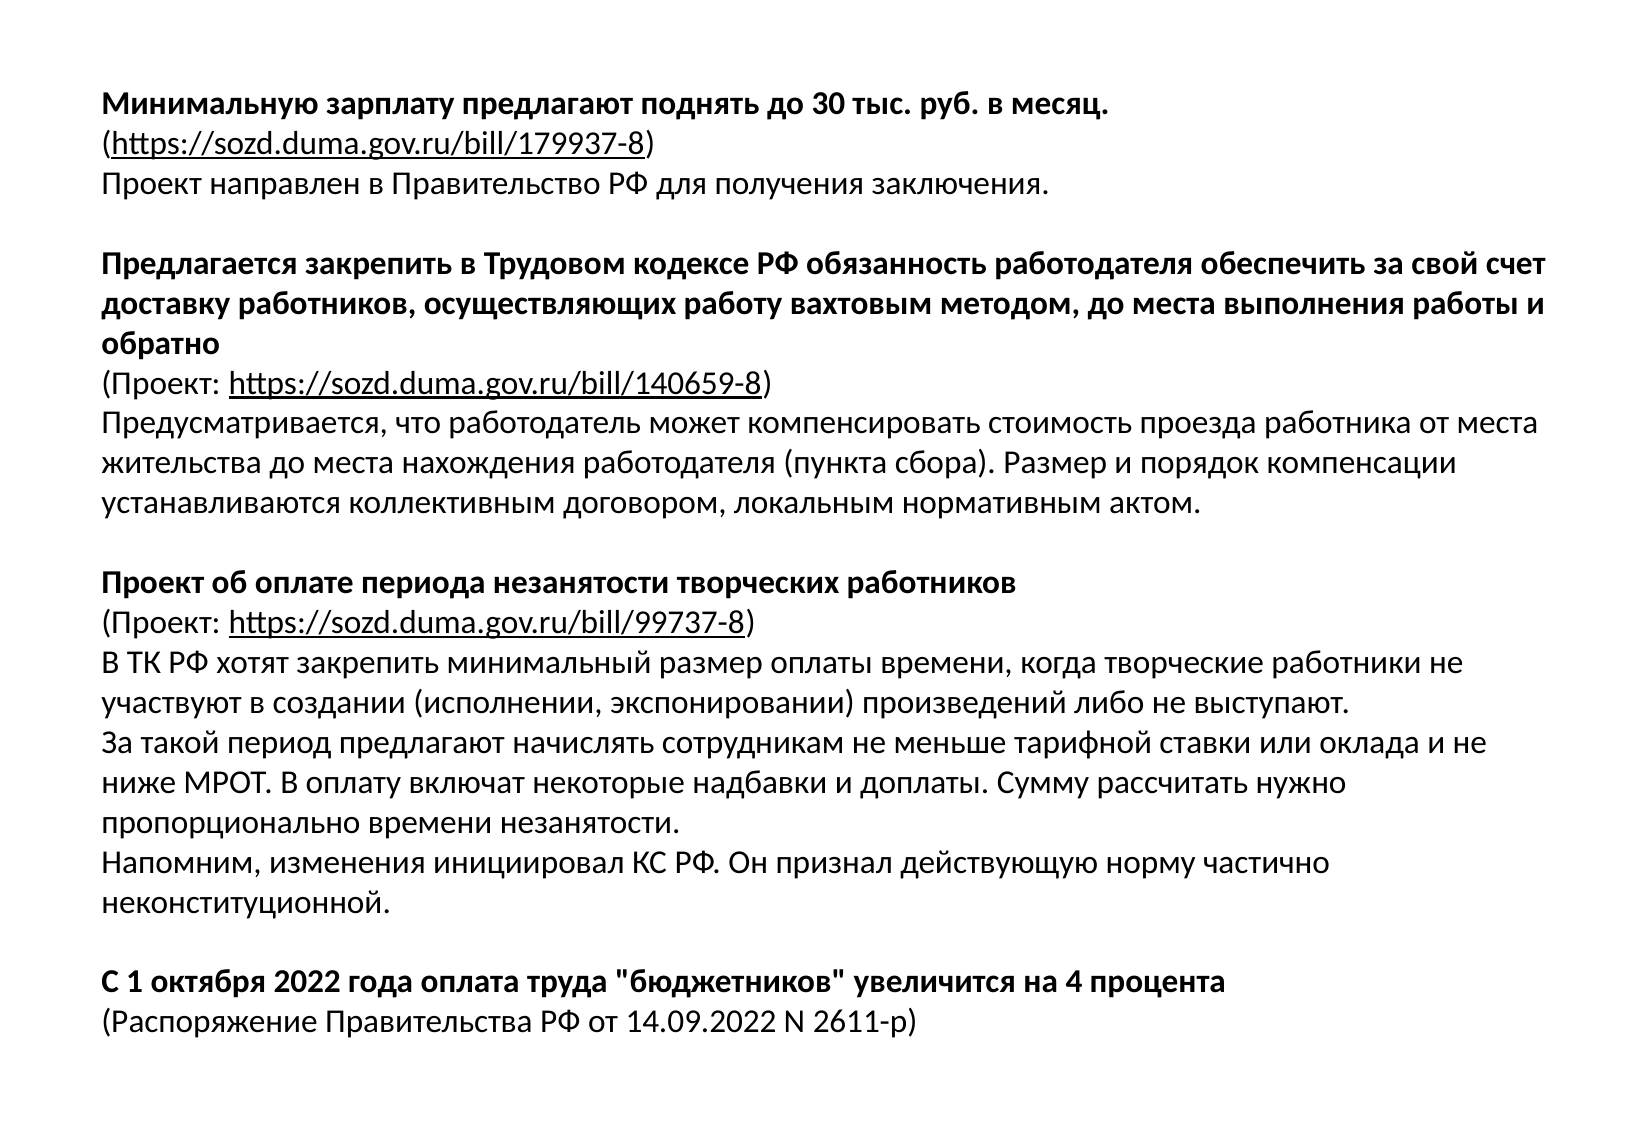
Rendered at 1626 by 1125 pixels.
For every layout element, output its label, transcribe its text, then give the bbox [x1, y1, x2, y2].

text_box Минимальную зарплату предлагают поднять до 30 тыс. руб. в месяц. (https://sozd.duma.gov.ru/bill/179937-8) Проект направлен в Правительство РФ для получения заключения. Предлагается закрепить в Трудовом кодексе РФ обязанность работодателя обеспечить за свой счет доставку работников, осуществляющих работу вахтовым методом, до места выполнения работы и обратно (Проект: https://sozd.duma.gov.ru/bill/140659-8) Предусматривается, что работодатель может компенсировать стоимость проезда работника от места жительства до места нахождения работодателя (пункта сбора). Размер и порядок компенсации устанавливаются коллективным договором, локальным нормативным актом. Проект об оплате периода незанятости творческих работников (Проект: https://sozd.duma.gov.ru/bill/99737-8) В ТК РФ хотят закрепить минимальный размер оплаты времени, когда творческие работники не участвуют в создании (исполнении, экспонировании) произведений либо не выступают. За такой период предлагают начислять сотрудникам не меньше тарифной ставки или оклада и не ниже МРОТ. В оплату включат некоторые надбавки и доплаты. Сумму рассчитать нужно пропорционально времени незанятости. Напомним, изменения инициировал КС РФ. Он признал действующую норму частично неконституционной. С 1 октября 2022 года оплата труда "бюджетников" увеличится на 4 процента (Распоряжение Правительства РФ от 14.09.2022 N 2611-р) [86, 73, 1581, 1047]
